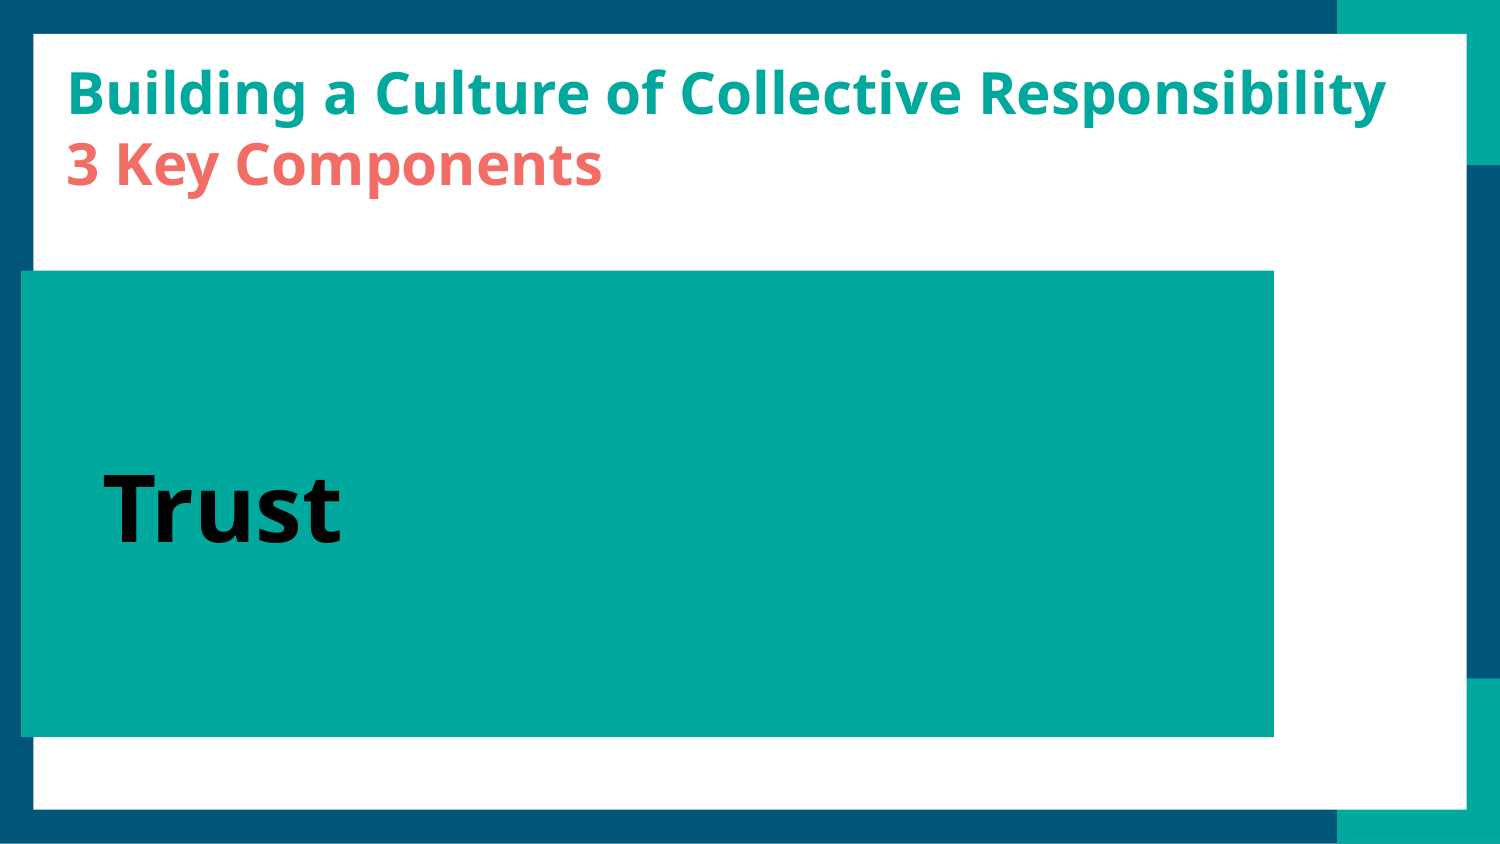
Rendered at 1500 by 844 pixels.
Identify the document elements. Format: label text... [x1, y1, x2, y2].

title Trust [102, 210, 1198, 562]
text_box Building a Culture of Collective Responsibility 3 Key Components [51, 41, 1449, 152]
